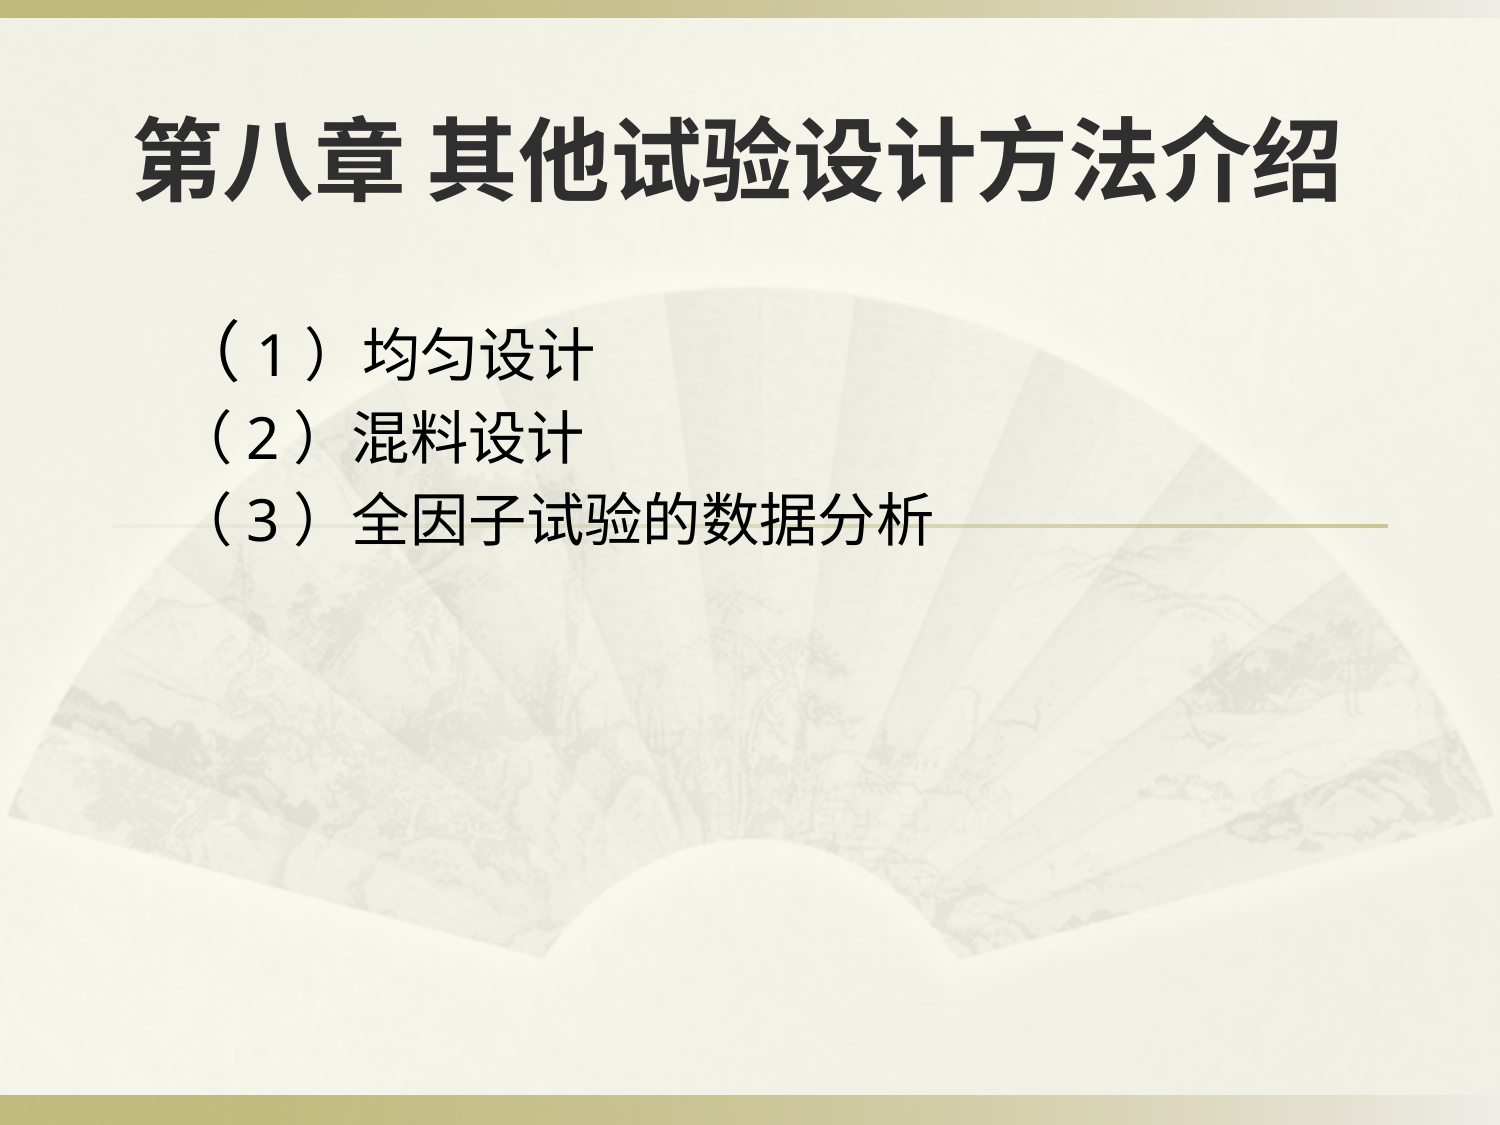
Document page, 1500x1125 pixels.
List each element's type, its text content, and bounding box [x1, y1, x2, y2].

subtitle （1）均匀设计 （2）混料设计 （3）全因子试验的数据分析 [159, 302, 1412, 941]
title 第八章 其他试验设计方法介绍 [100, 78, 1376, 220]
